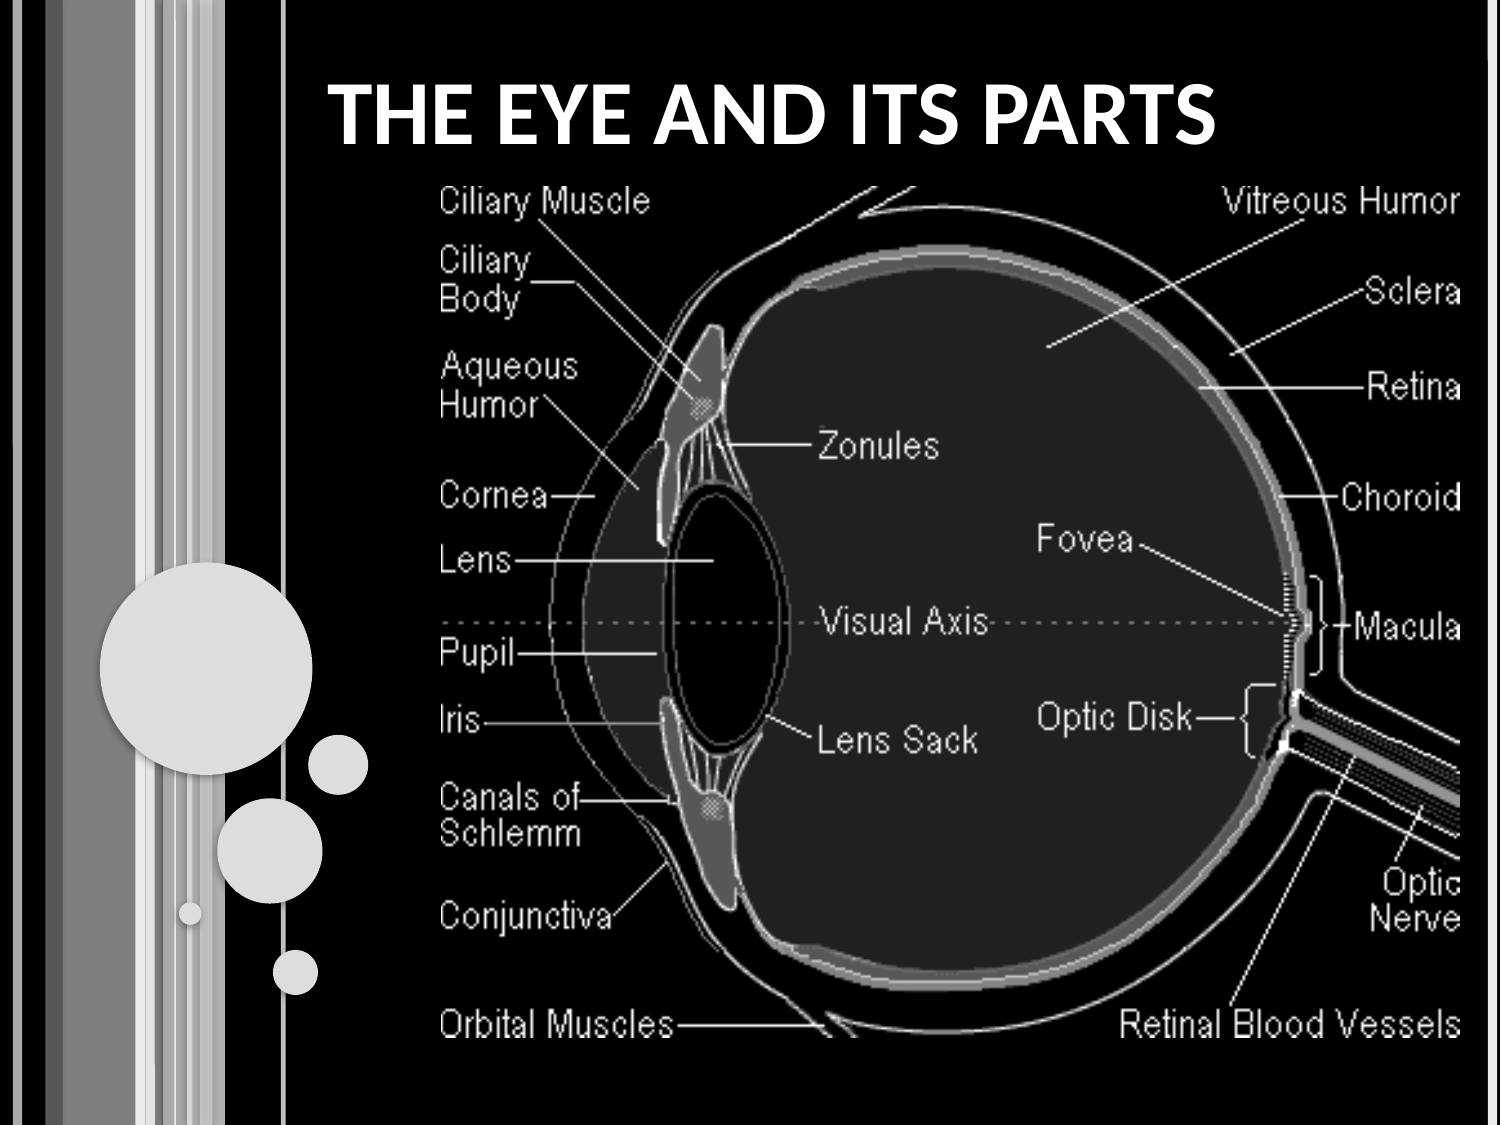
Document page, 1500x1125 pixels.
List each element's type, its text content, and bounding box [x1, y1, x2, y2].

picture [440, 186, 1461, 1038]
title THE EYE AND ITS PARTS [312, 45, 1463, 233]
